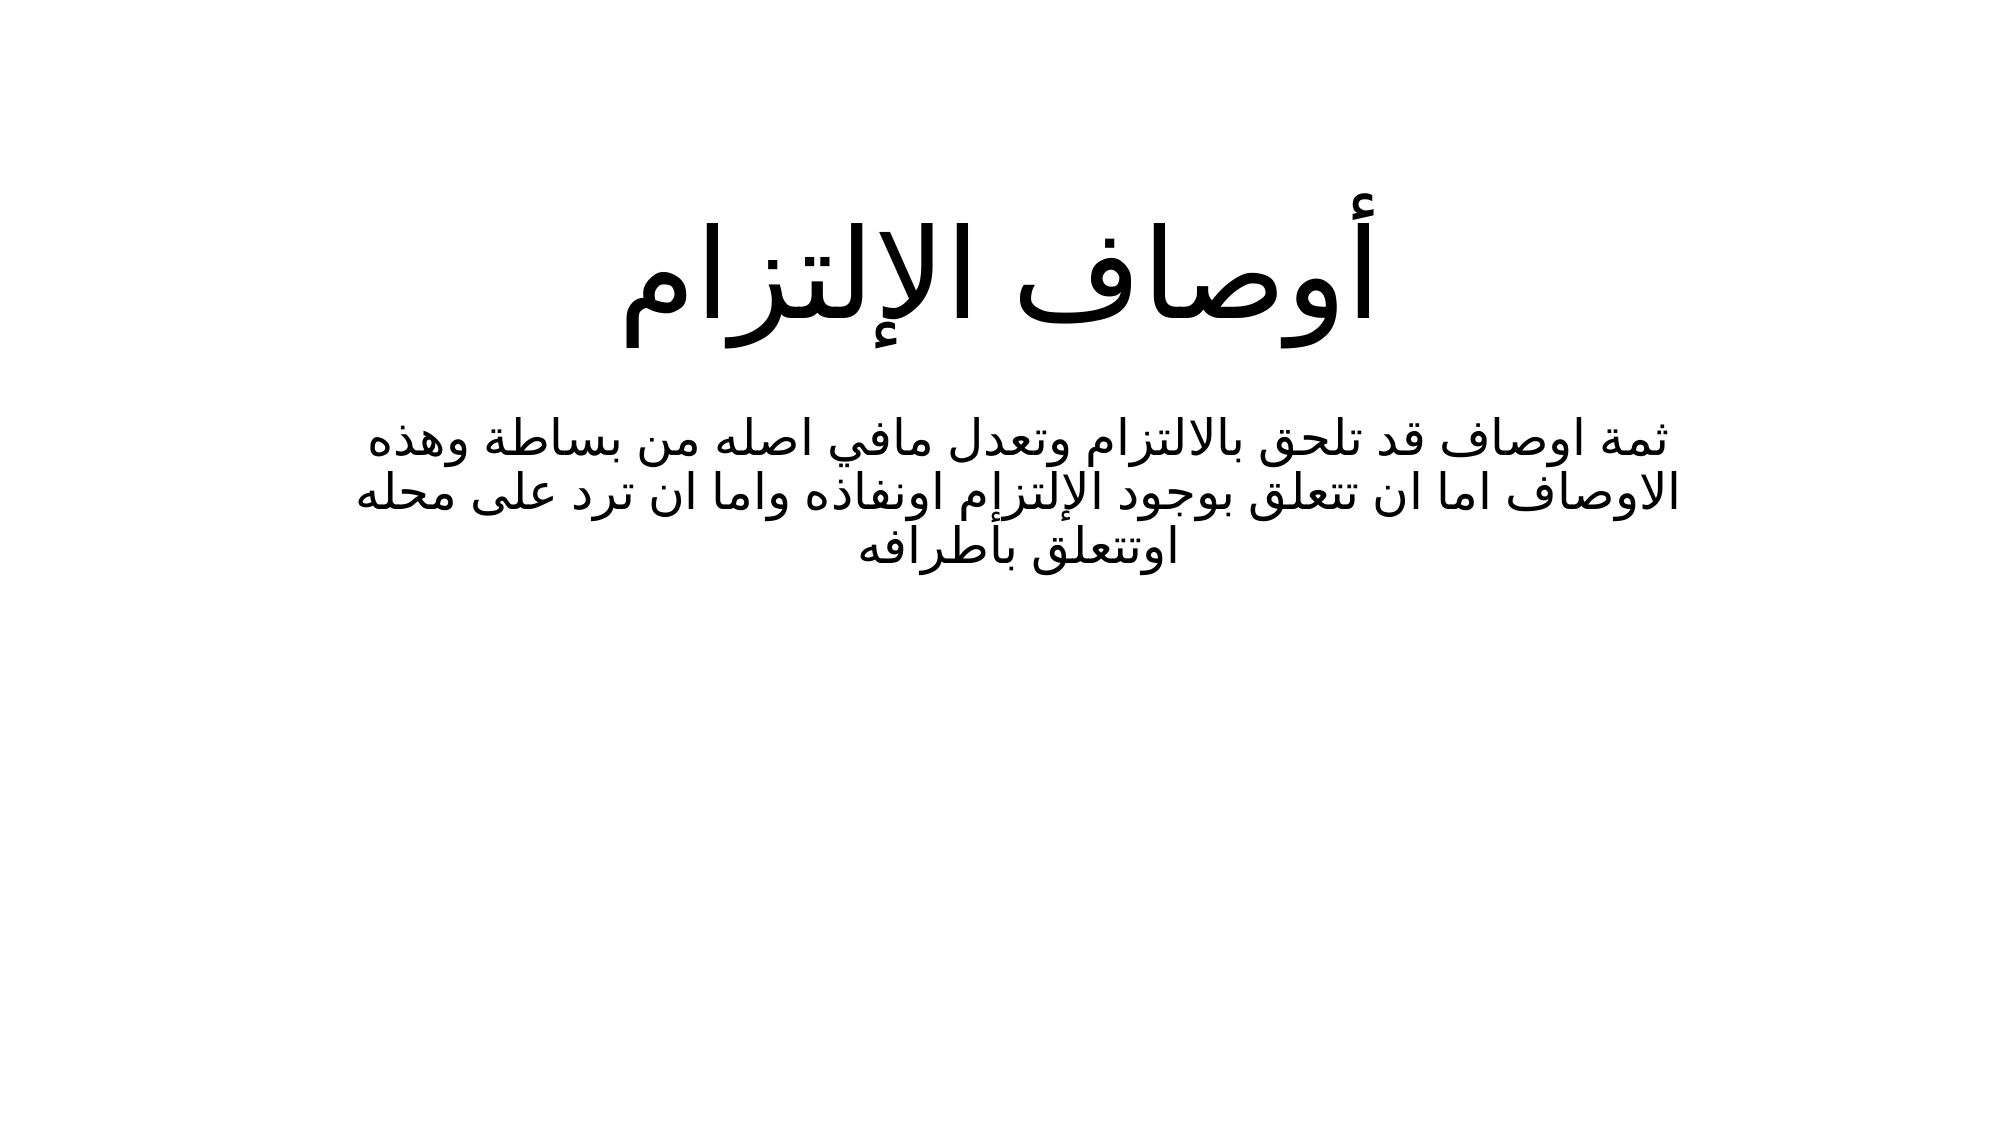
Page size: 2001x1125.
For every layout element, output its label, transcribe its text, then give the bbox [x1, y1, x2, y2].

subtitle ثمة اوصاف قد تلحق بالالتزام وتعدل مافي اصله من بساطة وهذه الاوصاف اما ان تتعلق بوجود الإلتزام اونفاذه واما ان ترد على محله اوتتعلق بأطرافه [268, 404, 1769, 677]
title أوصاف الإلتزام [249, 184, 1750, 353]
